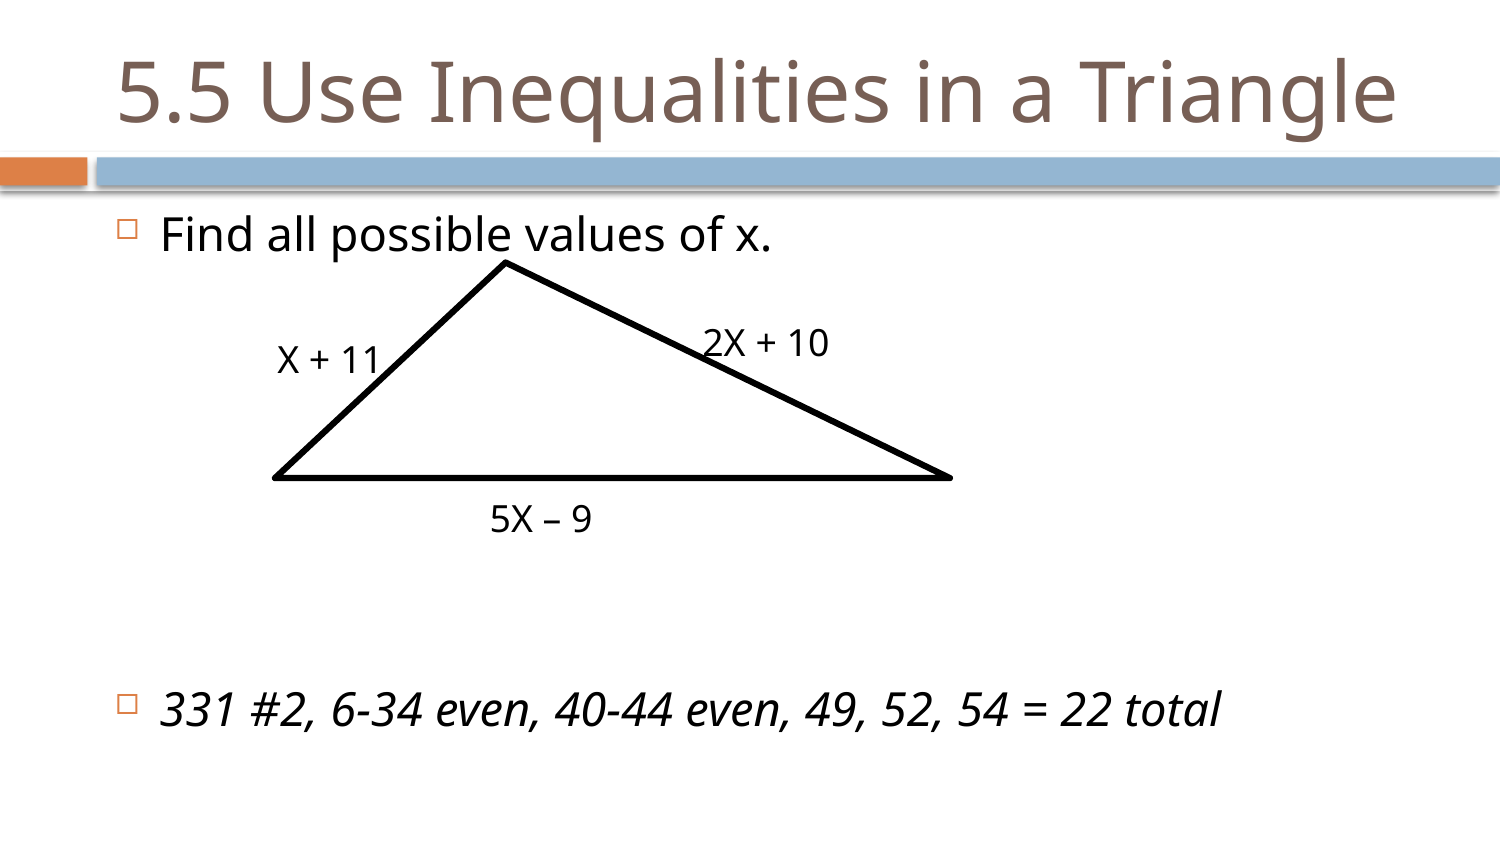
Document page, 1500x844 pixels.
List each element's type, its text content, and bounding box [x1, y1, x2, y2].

list Find all possible values of x. 331 #2, 6-34 even, 40-44 even, 49, 52, 54 = 22 total [100, 196, 1438, 750]
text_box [262, 262, 951, 549]
title 5.5 Use Inequalities in a Triangle [100, 28, 1438, 150]
